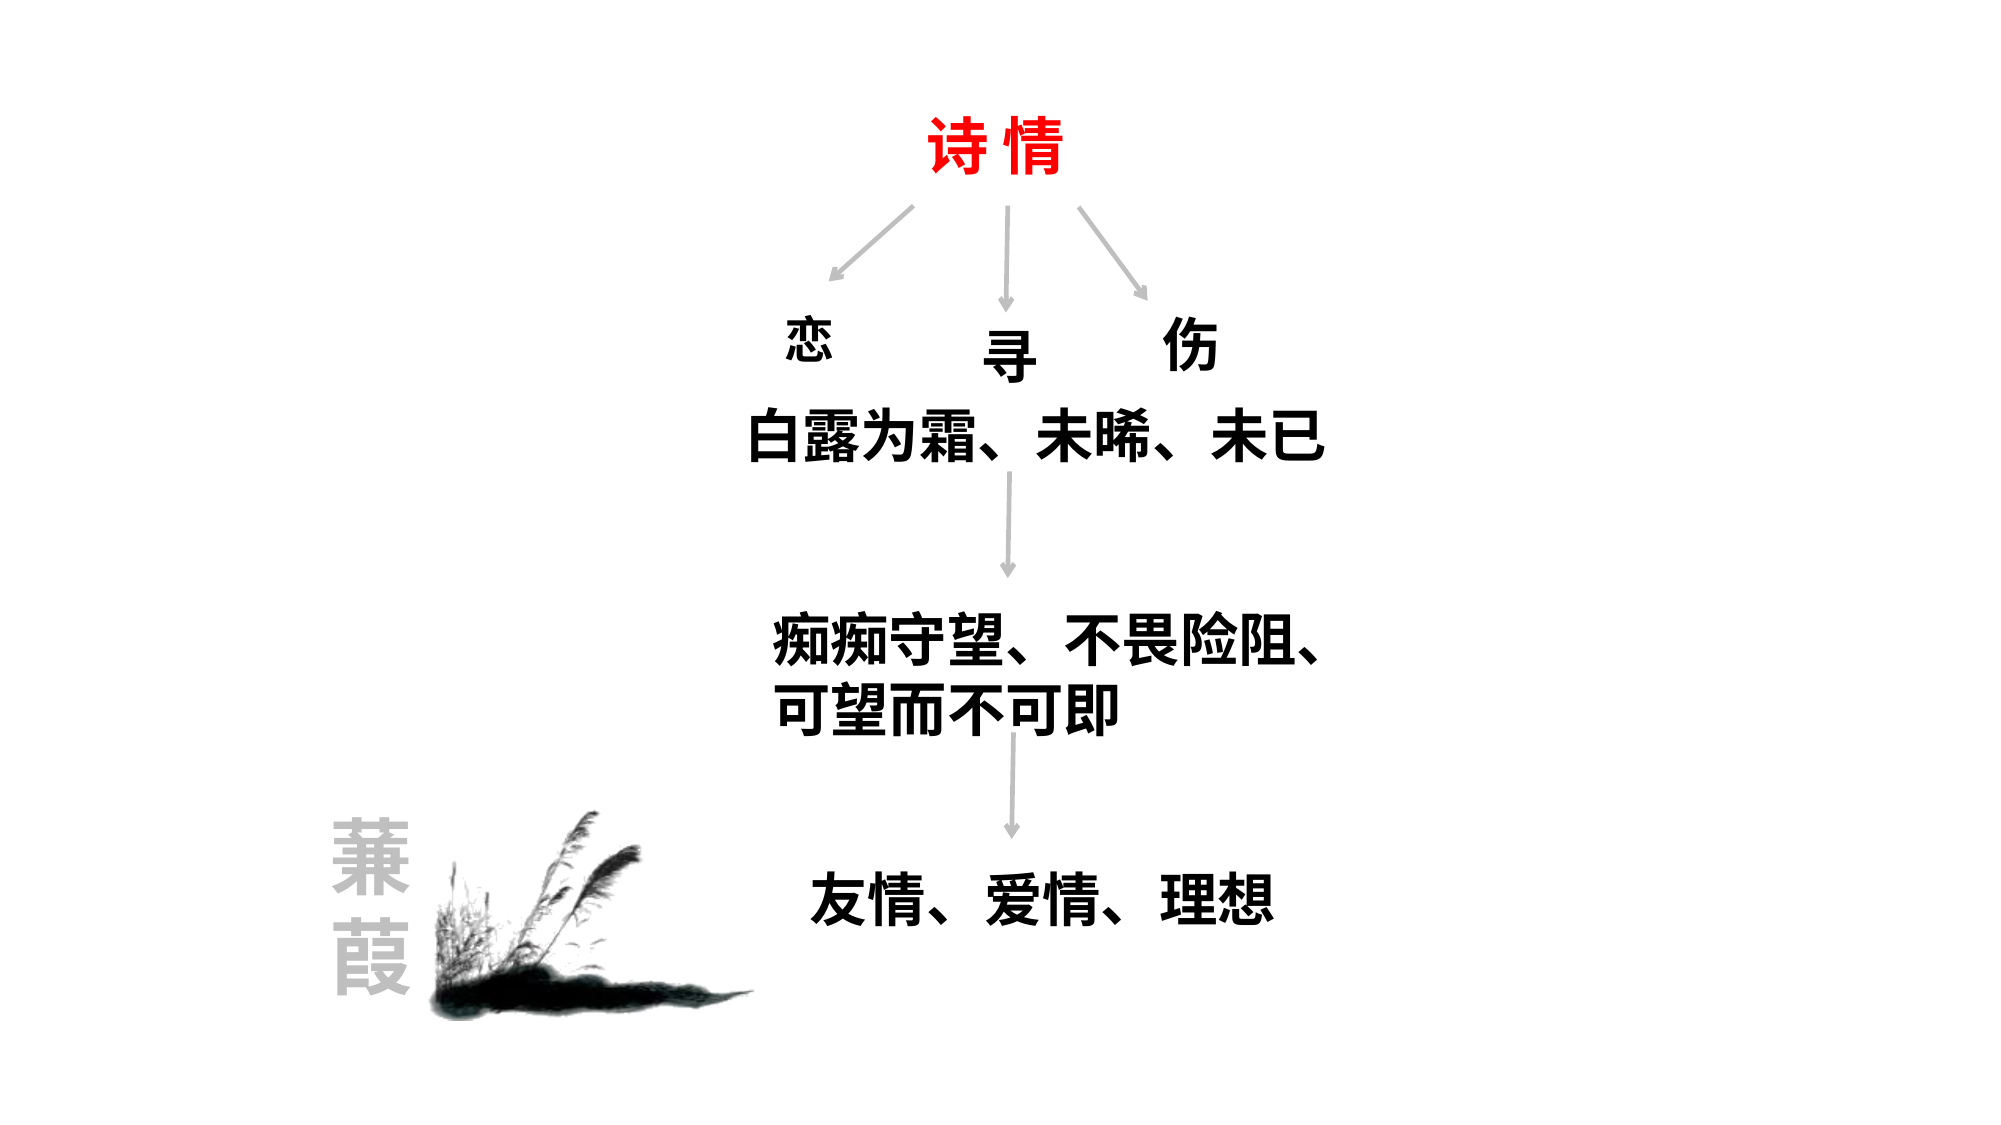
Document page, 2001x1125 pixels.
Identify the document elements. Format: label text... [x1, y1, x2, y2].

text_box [828, 205, 914, 282]
text_box 诗 情 [911, 99, 1101, 190]
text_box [1005, 205, 1009, 313]
picture [427, 791, 759, 1021]
text_box 白露为霜、未晞、未已 [729, 392, 1414, 477]
text_box 寻 [965, 312, 1049, 392]
text_box 友情、爱情、理想 [794, 856, 1319, 941]
text_box 伤 [1147, 300, 1231, 386]
text_box 痴痴守望、不畏险阻、可望而不可即 [757, 596, 1414, 751]
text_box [1078, 206, 1148, 301]
text_box 恋 [769, 300, 853, 376]
text_box 蒹 葭 [314, 797, 422, 1013]
